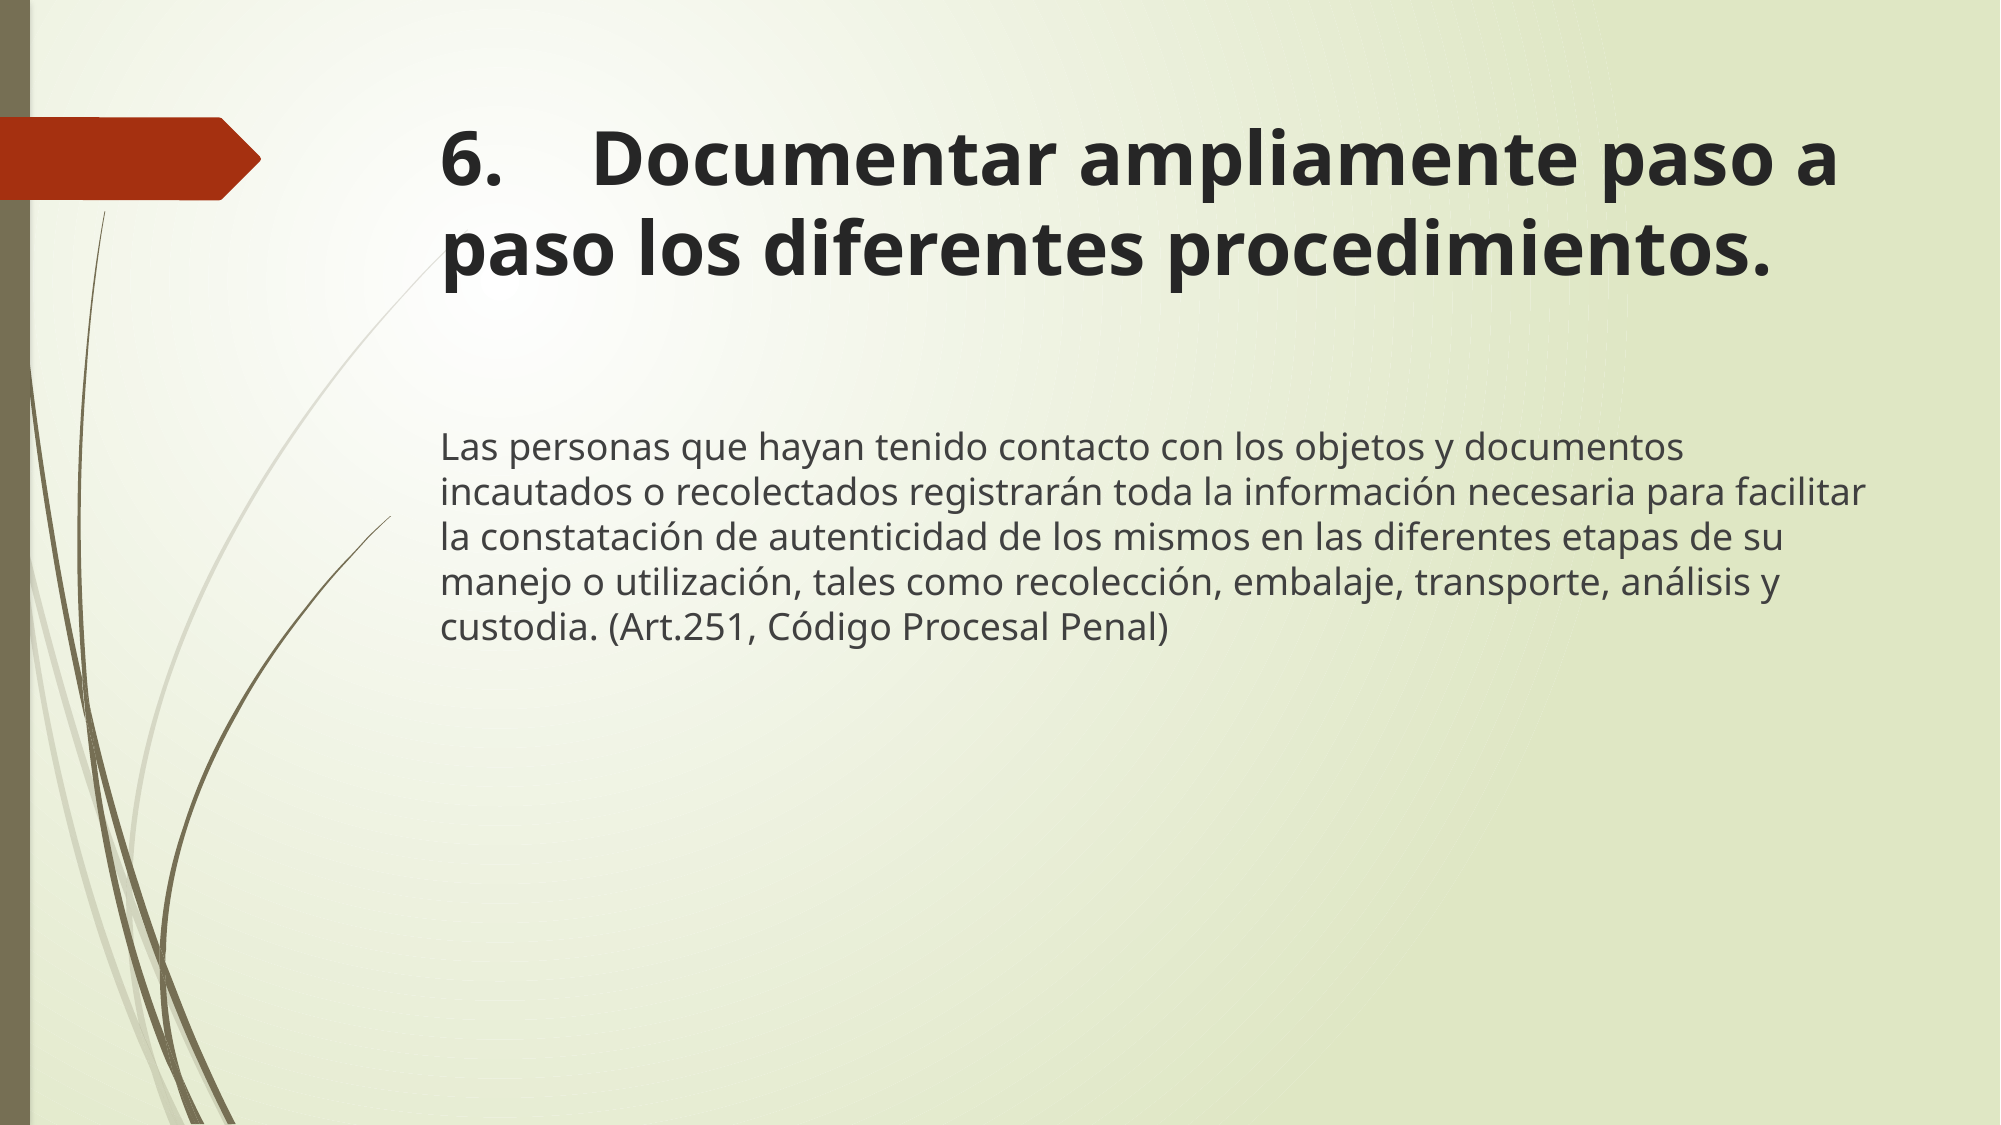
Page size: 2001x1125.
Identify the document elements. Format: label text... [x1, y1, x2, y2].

title 6. Documentar ampliamente paso a paso los diferentes procedimientos. [425, 102, 1888, 313]
list Las personas que hayan tenido contacto con los objetos y documentos incautados o recolectados registrarán toda la información necesaria para facilitar la constatación de autenticidad de los mismos en las diferentes etapas de su manejo o utilización, tales como recolección, embalaje, transporte, análisis y custodia. (Art.251, Código Procesal Penal) [424, 350, 1888, 970]
